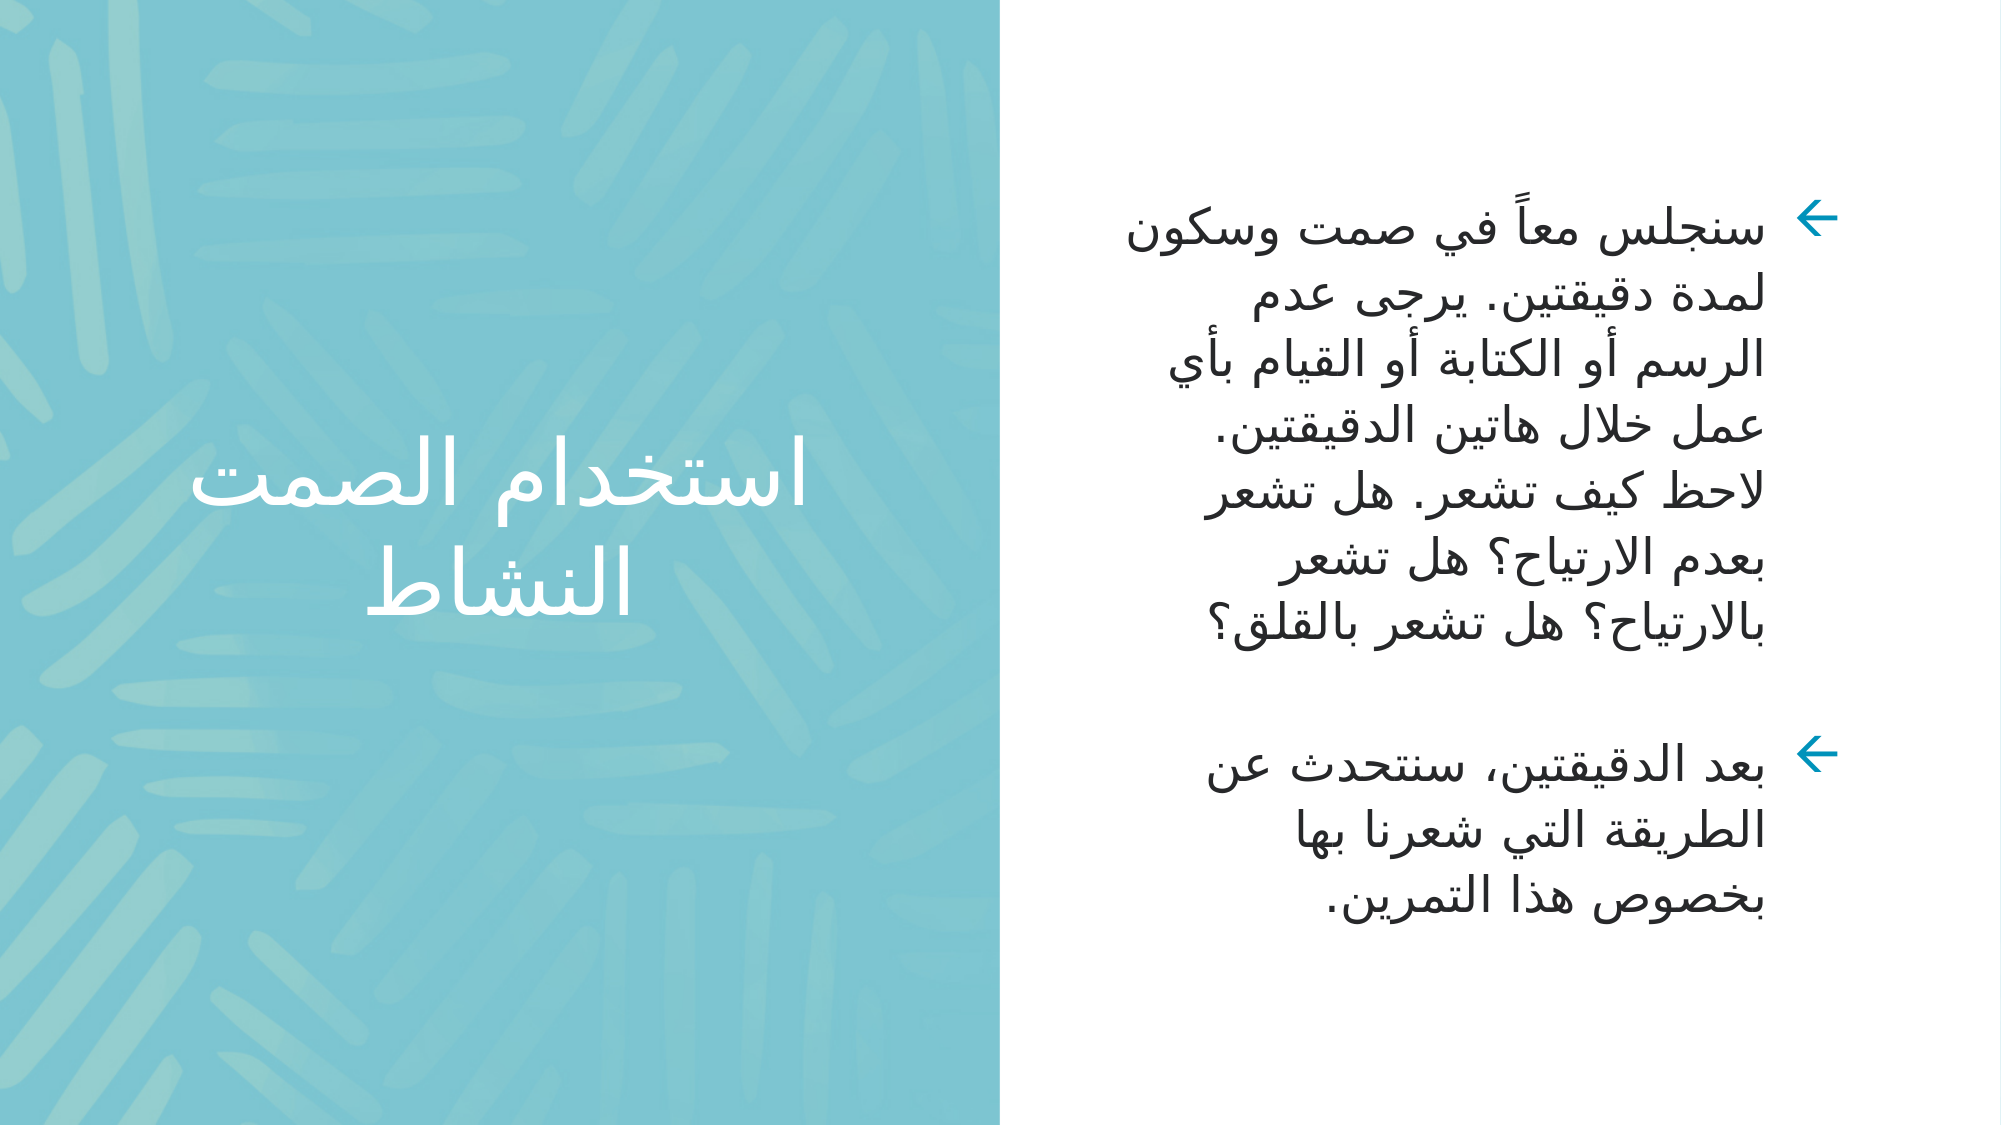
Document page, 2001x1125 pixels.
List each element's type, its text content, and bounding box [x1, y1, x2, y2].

list سنجلس معاً في صمت وسكون لمدة دقيقتين. يرجى عدم الرسم أو الكتابة أو القيام بأي عمل خلال هاتين الدقيقتين. لاحظ كيف تشعر. هل تشعر بعدم الارتياح؟ هل تشعر بالارتياح؟ هل تشعر بالقلق؟ بعد الدقيقتين، سنتحدث عن الطريقة التي شعرنا بها بخصوص هذا التمرين. [1114, 140, 1851, 971]
title استخدام الصمت النشاط [108, 396, 892, 651]
picture [0, 0, 2001, 1125]
